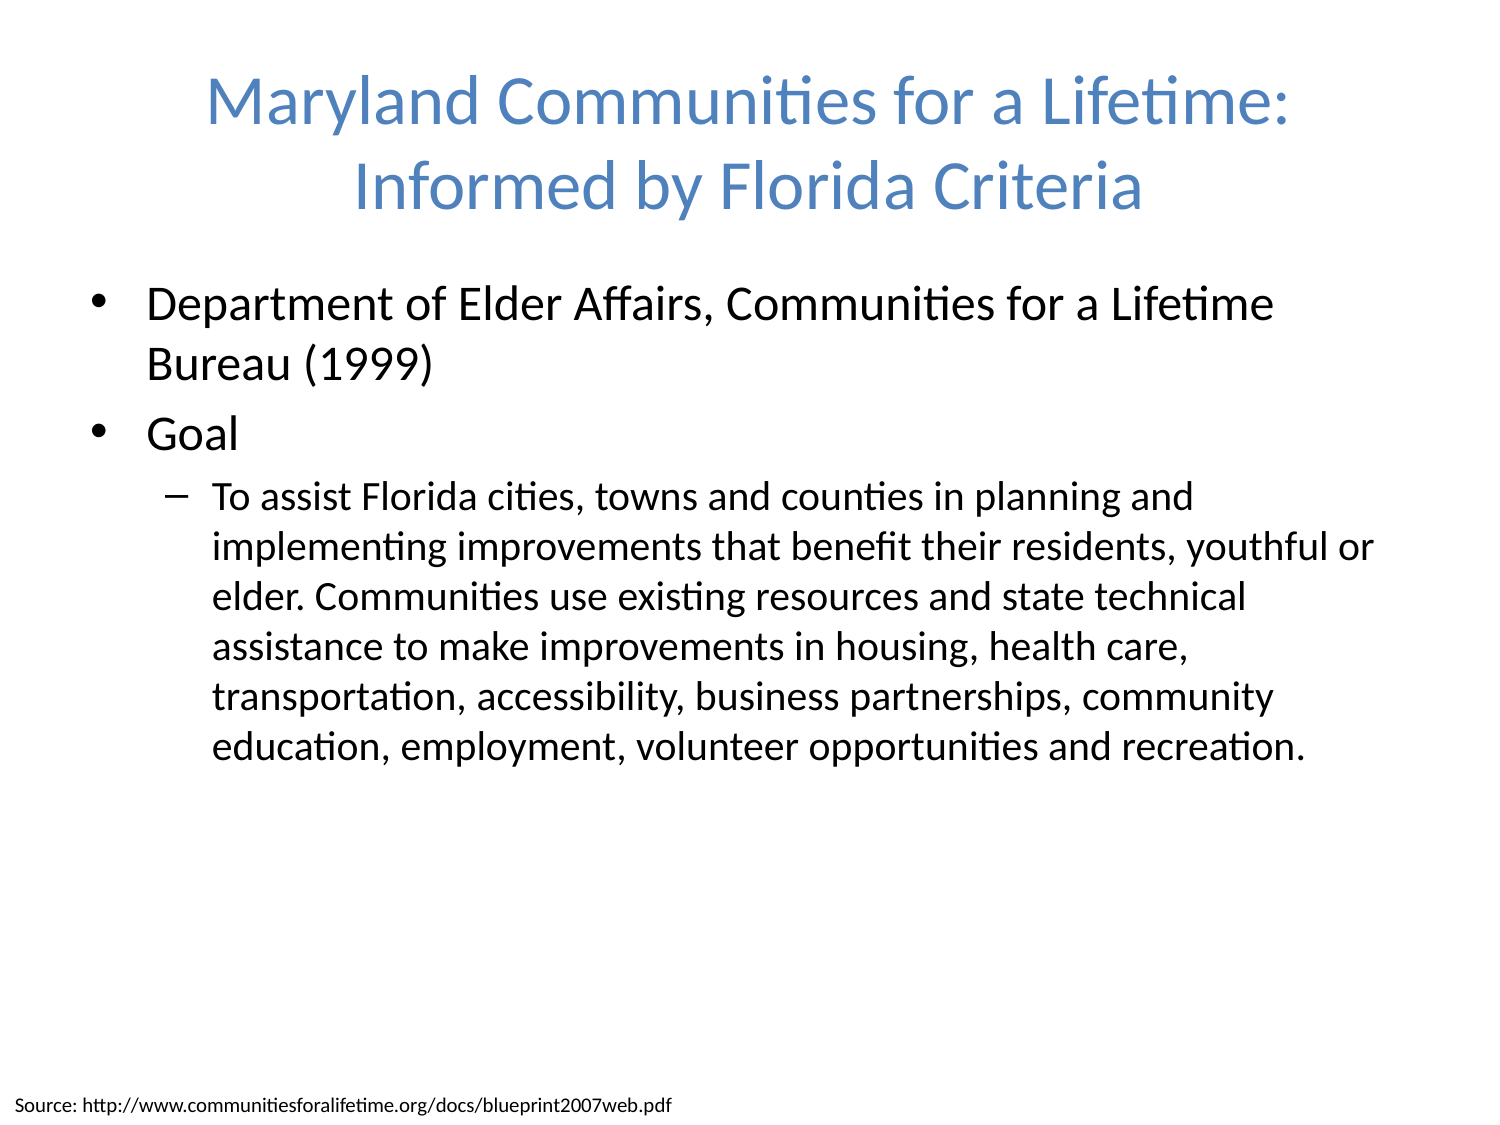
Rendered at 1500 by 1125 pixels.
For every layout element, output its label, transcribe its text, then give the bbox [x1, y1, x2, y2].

title Maryland Communities for a Lifetime: Informed by Florida Criteria [75, 45, 1425, 233]
text_box Source: http://www.communitiesforalifetime.org/docs/blueprint2007web.pdf [0, 1084, 875, 1125]
list Department of Elder Affairs, Communities for a Lifetime Bureau (1999) Goal To assist Florida cities, towns and counties in planning and implementing improvements that benefit their residents, youthful or elder. Communities use existing resources and state technical assistance to make improvements in housing, health care, transportation, accessibility, business partnerships, community education, employment, volunteer opportunities and recreation. [75, 262, 1425, 1038]
